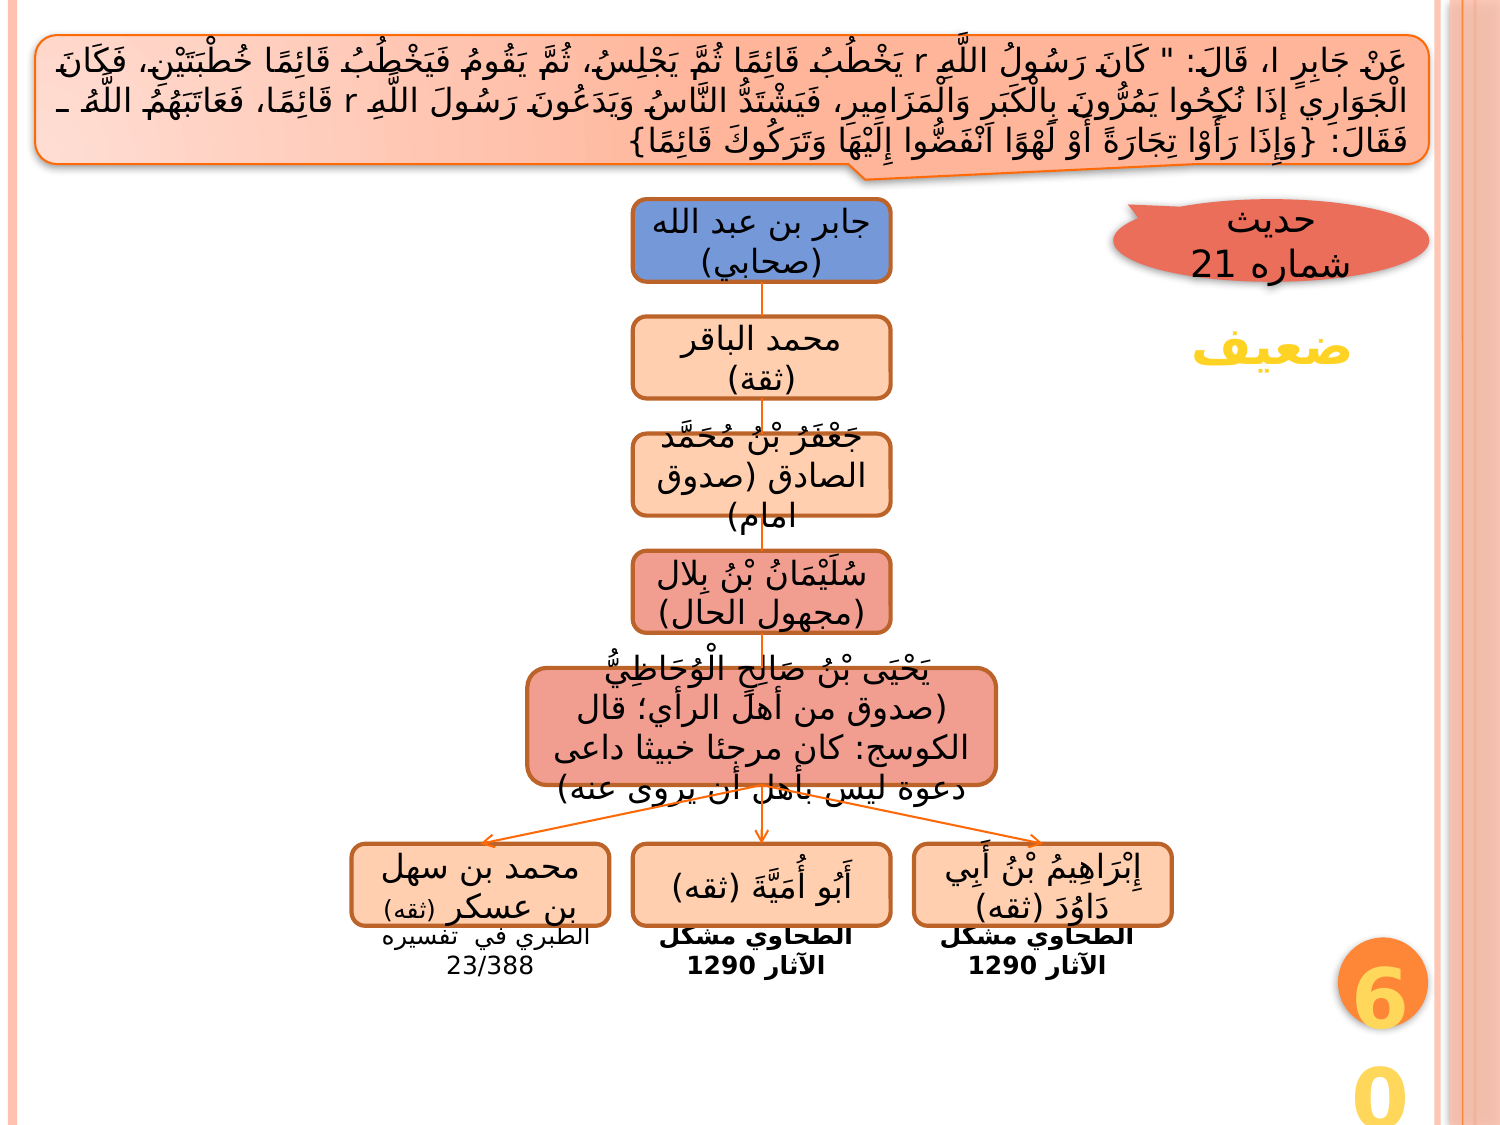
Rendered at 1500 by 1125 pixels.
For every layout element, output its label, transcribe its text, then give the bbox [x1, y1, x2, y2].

text_box جابر بن عبد الله (صحابي) [630, 197, 893, 284]
text_box سُلَيْمَانُ بْنُ بِلال (مجهول الحال) [630, 548, 893, 635]
text_box حديث شماره 21 [1113, 199, 1430, 282]
text_box ضعيف [1176, 304, 1370, 383]
text_box يَحْيَى بْنُ صَالِحٍ الْوُحَاظِيُّ (صدوق من أهل الرأي؛ قال الكوسج: كان مرجئا خبيثا داعى دعوة ليس بأهل أن يروى عنه) [525, 665, 999, 788]
text_box الطحاوي مشكل الآثار 1290 [900, 924, 1174, 975]
text_box الطحاوي مشكل الآثار 1290 [619, 928, 893, 975]
text_box أَبُو أُمَيَّةَ (ثقه) [657, 841, 866, 928]
text_box محمد الباقر (ثقة) [630, 314, 893, 401]
text_box إِبْرَاهِيمُ بْنُ أَبِي دَاوُدَ (ثقه) [938, 841, 1174, 928]
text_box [591, 673, 651, 956]
text_box جَعْفَرُ بْنُ مُحَمَّد الصادق (صدوق امام) [630, 431, 893, 518]
text_box عَنْ جَابِرٍ ا، قَالَ: " كَانَ رَسُولُ اللَّهِ r يَخْطُبُ قَائِمًا ثُمَّ يَجْلِسُ، ثُمَّ يَقُومُ فَيَخْطُبُ قَائِمًا خُطْبَتَيْنِ، فَكَانَ الْجَوَارِي إذَا نُكِحُوا يَمُرُّونَ بِالْكَبَرِ وَالْمَزَامِيرِ، فَيَشْتَدُّ النَّاسُ وَيَدَعُونَ رَسُولَ اللَّهِ r قَائِمًا، فَعَاتَبَهُمُ اللَّهُ ـ فَقَالَ: {وَإِذَا رَأَوْا تِجَارَةً أَوْ لَهْوًا انْفَضُّوا إِلَيْهَا وَتَرَكُوكَ قَائِمًا} [34, 34, 1431, 181]
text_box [872, 673, 933, 956]
text_box الطبري في تفسيره 23/388 [349, 924, 619, 975]
text_box 60 [1318, 937, 1444, 1125]
text_box محمد بن سهل بن عسكر (ثقه) [349, 841, 585, 928]
